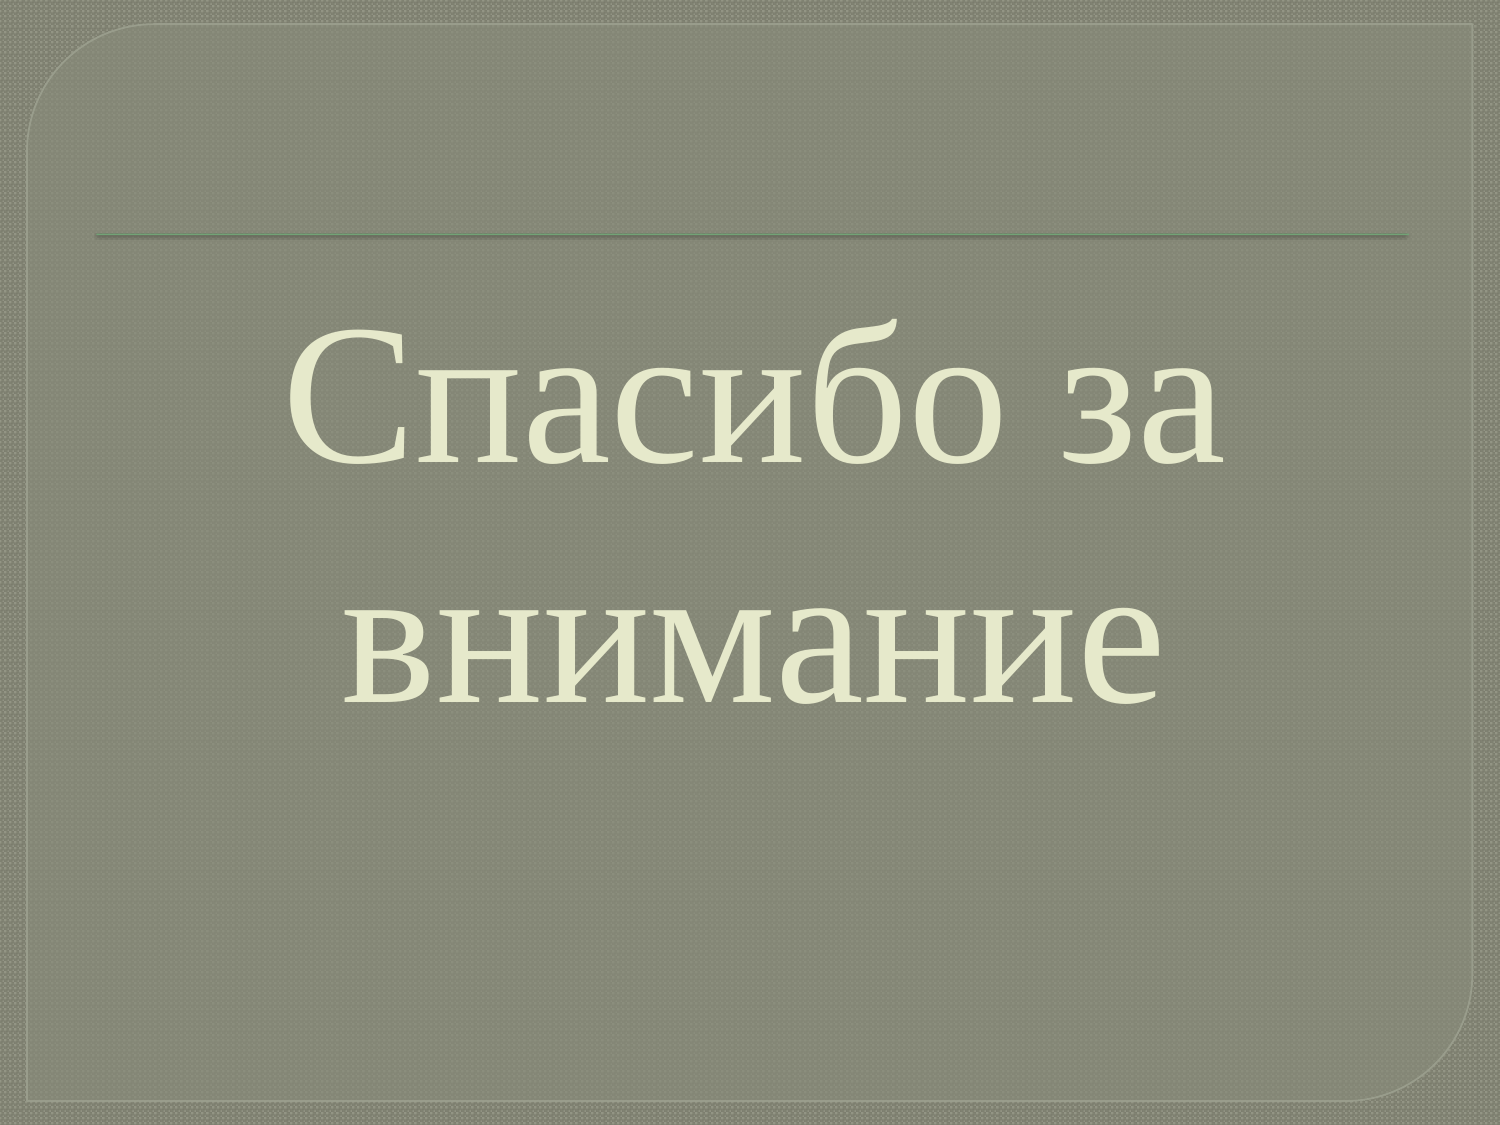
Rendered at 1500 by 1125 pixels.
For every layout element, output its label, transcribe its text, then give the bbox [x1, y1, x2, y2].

title Спасибо за внимание [75, 41, 1425, 750]
